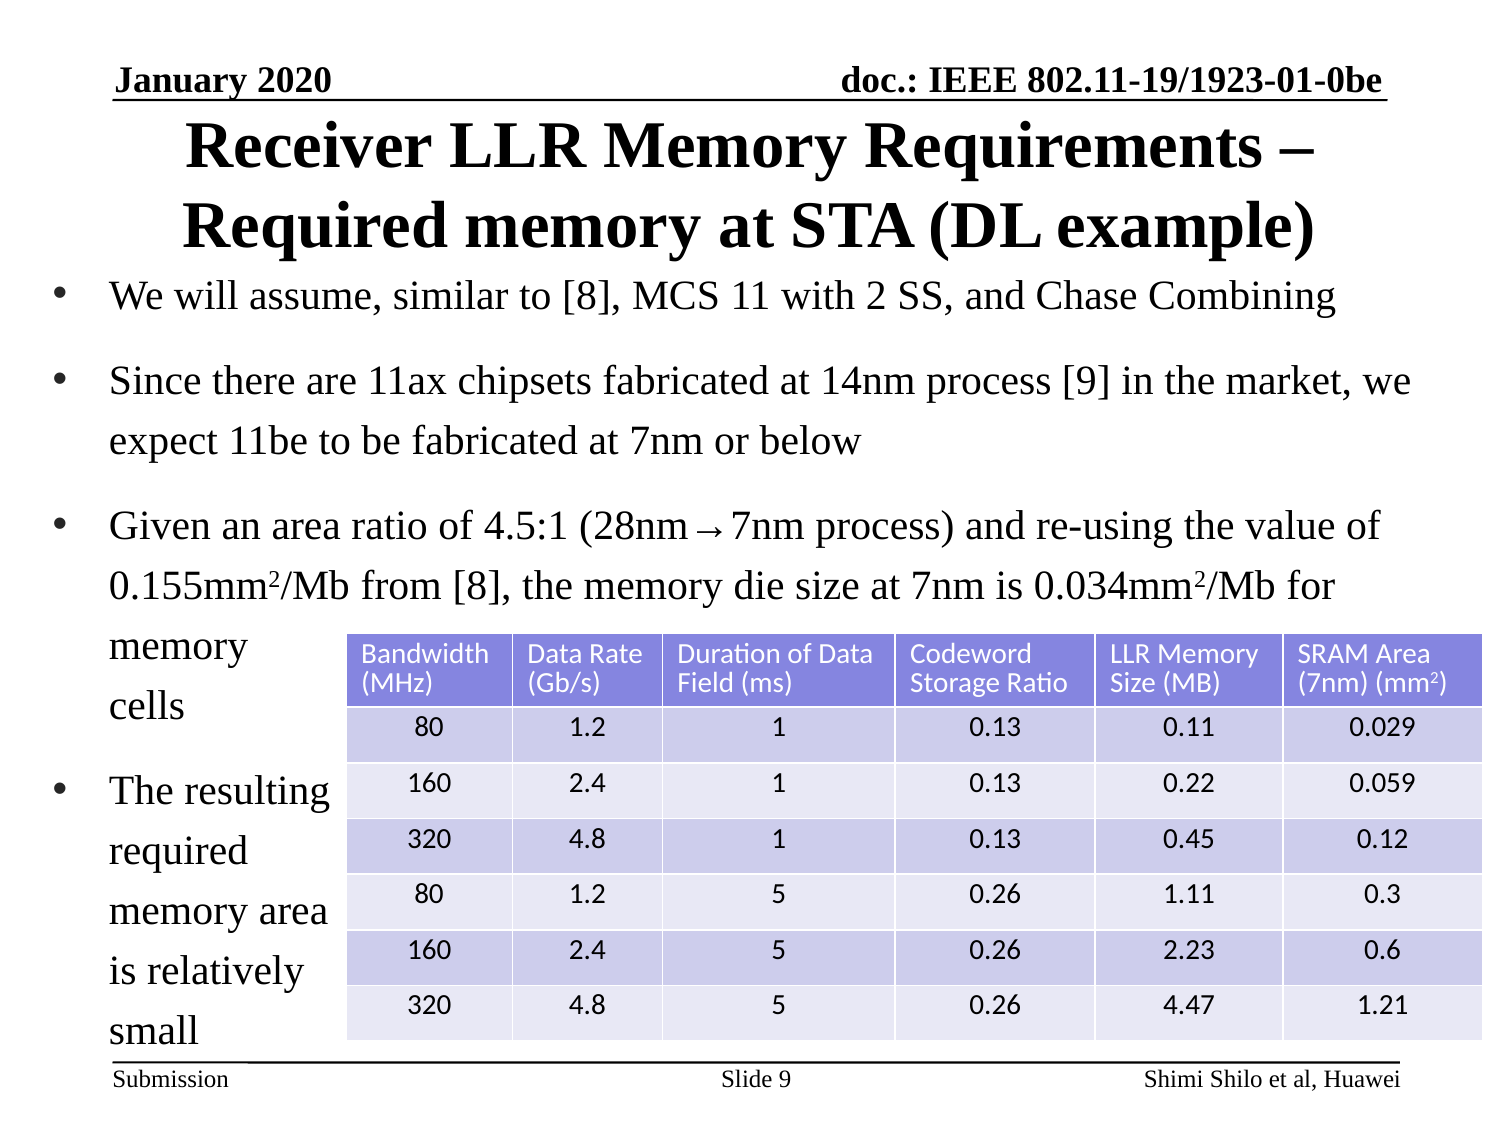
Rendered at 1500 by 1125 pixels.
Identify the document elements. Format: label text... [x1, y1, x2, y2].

table_cell 5 [663, 875, 894, 929]
table_cell 320 [347, 986, 512, 1040]
table_cell 0.11 [1096, 708, 1282, 762]
table_cell 80 [347, 875, 512, 929]
table_cell 5 [663, 986, 894, 1040]
list We will assume, similar to [8], MCS 11 with 2 SS, and Chase Combining Since there are 11ax chipsets fabricated at 14nm process [9] in the market, we expect 11be to be fabricated at 7nm or below Given an area ratio of 4.5:1 (28nm→7nm process) and re-using the value of 0.155mm2/Mb from [8], the memory die size at 7nm is 0.034mm2/Mb for memory cells The resulting required memory area is relatively small [37, 249, 1476, 1076]
table_cell 1.2 [513, 875, 662, 929]
table_cell 0.13 [896, 764, 1094, 818]
footer Shimi Shilo et al, Huawei [1140, 1061, 1402, 1093]
table_cell 1 [663, 819, 894, 873]
table_cell 160 [347, 931, 512, 985]
table_cell 0.12 [1284, 819, 1482, 873]
table_cell 5 [663, 931, 894, 985]
table_cell 0.059 [1284, 764, 1482, 818]
table_cell 0.26 [896, 986, 1094, 1040]
table_cell 0.26 [896, 875, 1094, 929]
table_cell 0.6 [1284, 931, 1482, 985]
table_cell 0.22 [1096, 764, 1282, 818]
slide_number Slide 9 [712, 1076, 800, 1093]
table_cell 1.2 [513, 708, 662, 762]
table_header SRAM Area (7nm) (mm2) [1284, 634, 1482, 706]
table_cell 4.8 [513, 819, 662, 873]
table_cell 4.8 [513, 986, 662, 1040]
table_header Data Rate (Gb/s) [513, 634, 662, 706]
table_cell 160 [347, 764, 512, 818]
table_cell 2.4 [513, 931, 662, 985]
table_header LLR Memory Size (MB) [1096, 634, 1282, 706]
title Receiver LLR Memory Requirements – Required memory at STA (DL example) [112, 137, 1388, 226]
table_cell 2.4 [513, 764, 662, 818]
table_cell 1.11 [1096, 875, 1282, 929]
table_header Duration of Data Field (ms) [663, 634, 894, 706]
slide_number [114, 54, 335, 101]
table_cell 0.13 [896, 708, 1094, 762]
table_cell 0.029 [1284, 708, 1482, 762]
table_cell 0.45 [1096, 819, 1282, 873]
table_cell 80 [347, 708, 512, 762]
table_header Bandwidth (MHz) [347, 634, 512, 706]
table_cell 1.21 [1284, 986, 1482, 1040]
table_cell 0.26 [896, 931, 1094, 985]
table_cell 0.13 [896, 819, 1094, 873]
table_cell 4.47 [1096, 986, 1282, 1040]
table_cell 1 [663, 764, 894, 818]
table_cell 2.23 [1096, 931, 1282, 985]
table_cell 320 [347, 819, 512, 873]
table_header Codeword Storage Ratio [896, 634, 1094, 706]
table_cell 0.3 [1284, 875, 1482, 929]
table_cell 1 [663, 708, 894, 762]
